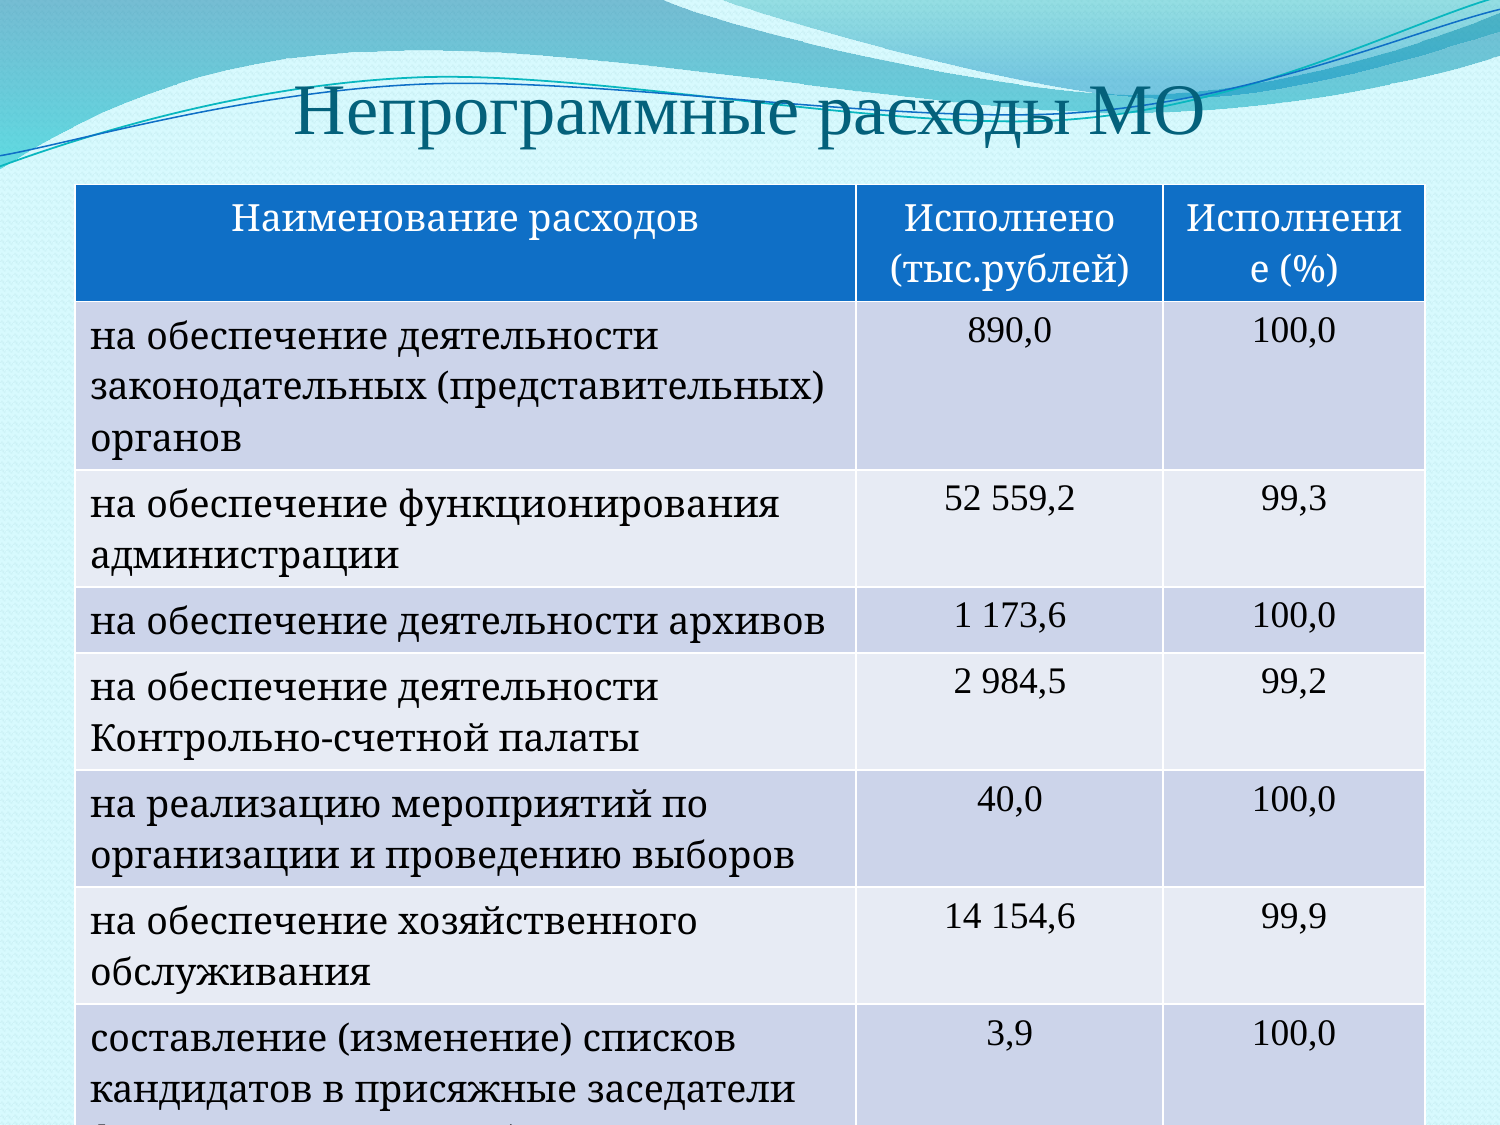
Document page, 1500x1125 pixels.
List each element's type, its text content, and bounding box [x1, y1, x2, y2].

table_header Исполнено (тыс.рублей) [857, 185, 1162, 301]
table_cell 100,0 [1164, 588, 1424, 652]
table_header Наименование расходов [76, 185, 855, 301]
table_cell на обеспечение функционирования администрации [76, 471, 855, 586]
table_cell составление (изменение) списков кандидатов в присяжные заседатели федеральных судов общей юрисдикции [76, 1005, 855, 1125]
table_cell 14 154,6 [857, 888, 1162, 1003]
table_cell на обеспечение деятельности архивов [76, 588, 855, 652]
table_cell 99,3 [1164, 471, 1424, 586]
table_cell на обеспечение хозяйственного обслуживания [76, 888, 855, 1003]
table_cell на обеспечение деятельности законодательных (представительных) органов [76, 302, 855, 469]
table_cell 3,9 [857, 1005, 1162, 1125]
table_header Исполнение (%) [1164, 185, 1424, 301]
table_cell 99,9 [1164, 888, 1424, 1003]
table_cell 99,2 [1164, 654, 1424, 769]
table_cell 890,0 [857, 302, 1162, 469]
table_cell 100,0 [1164, 1005, 1424, 1125]
title Непрограммные расходы МО [75, 54, 1425, 149]
table_cell 1 173,6 [857, 588, 1162, 652]
table_cell 100,0 [1164, 302, 1424, 469]
table_cell 40,0 [857, 771, 1162, 886]
table_cell 100,0 [1164, 771, 1424, 886]
table_cell 52 559,2 [857, 471, 1162, 586]
table_cell 2 984,5 [857, 654, 1162, 769]
table_cell на обеспечение деятельности Контрольно-счетной палаты [76, 654, 855, 769]
table_cell на реализацию мероприятий по организации и проведению выборов [76, 771, 855, 886]
